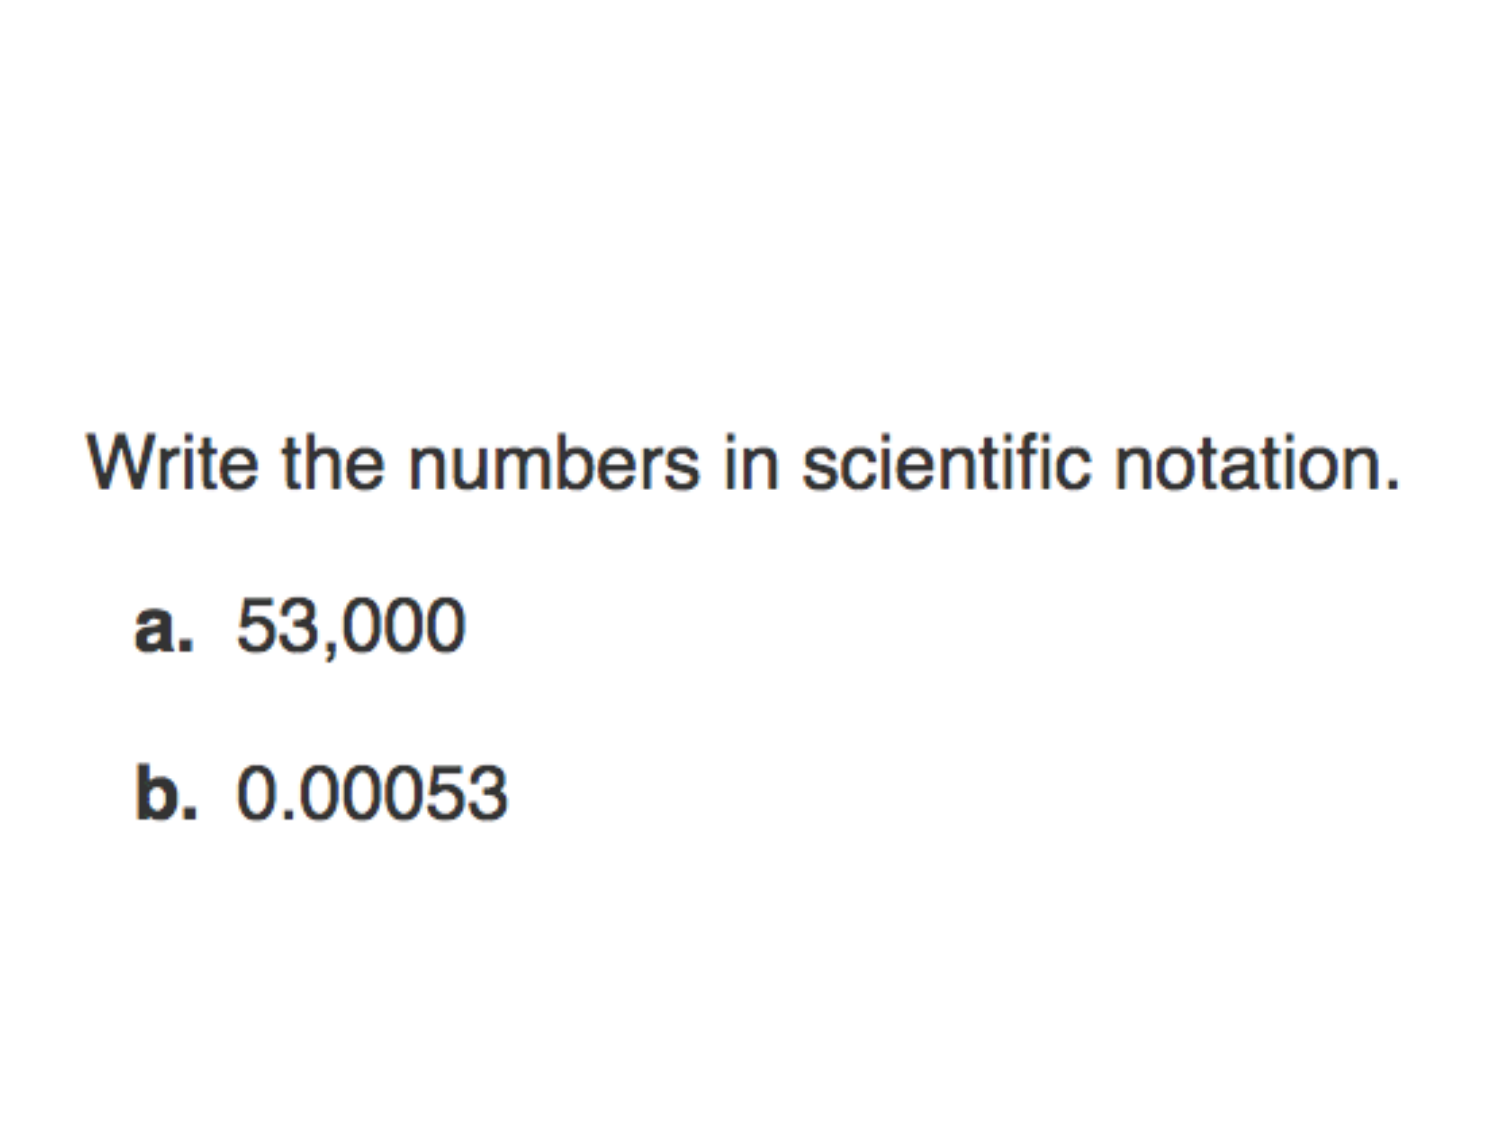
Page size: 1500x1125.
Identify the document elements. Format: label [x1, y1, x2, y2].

list [74, 262, 1426, 1006]
